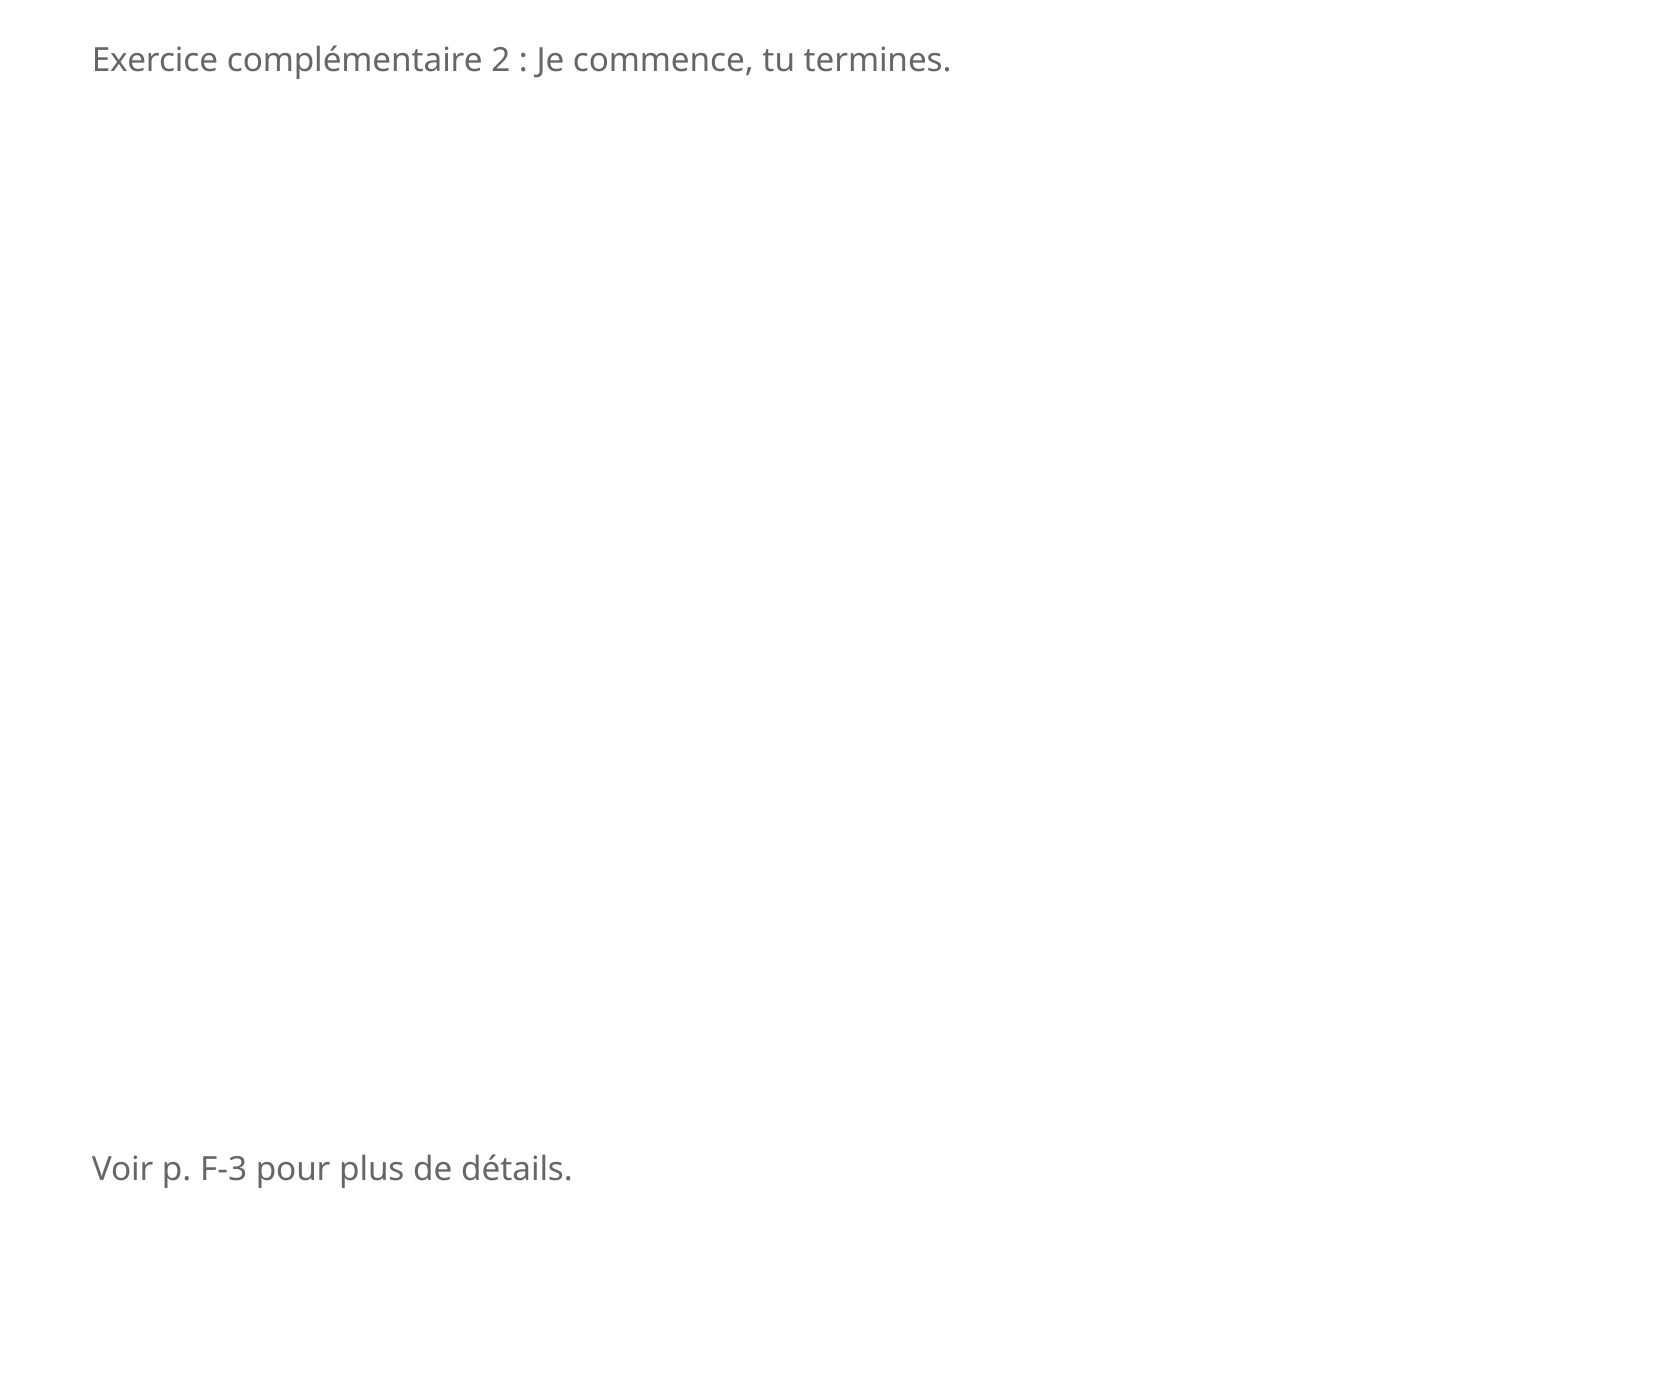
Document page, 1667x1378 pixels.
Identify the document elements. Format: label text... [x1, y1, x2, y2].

text_box Voir p. F-3 pour plus de détails. [77, 1139, 1501, 1195]
text_box Exercice complémentaire 2 : Je commence, tu termines. [77, 31, 1164, 86]
